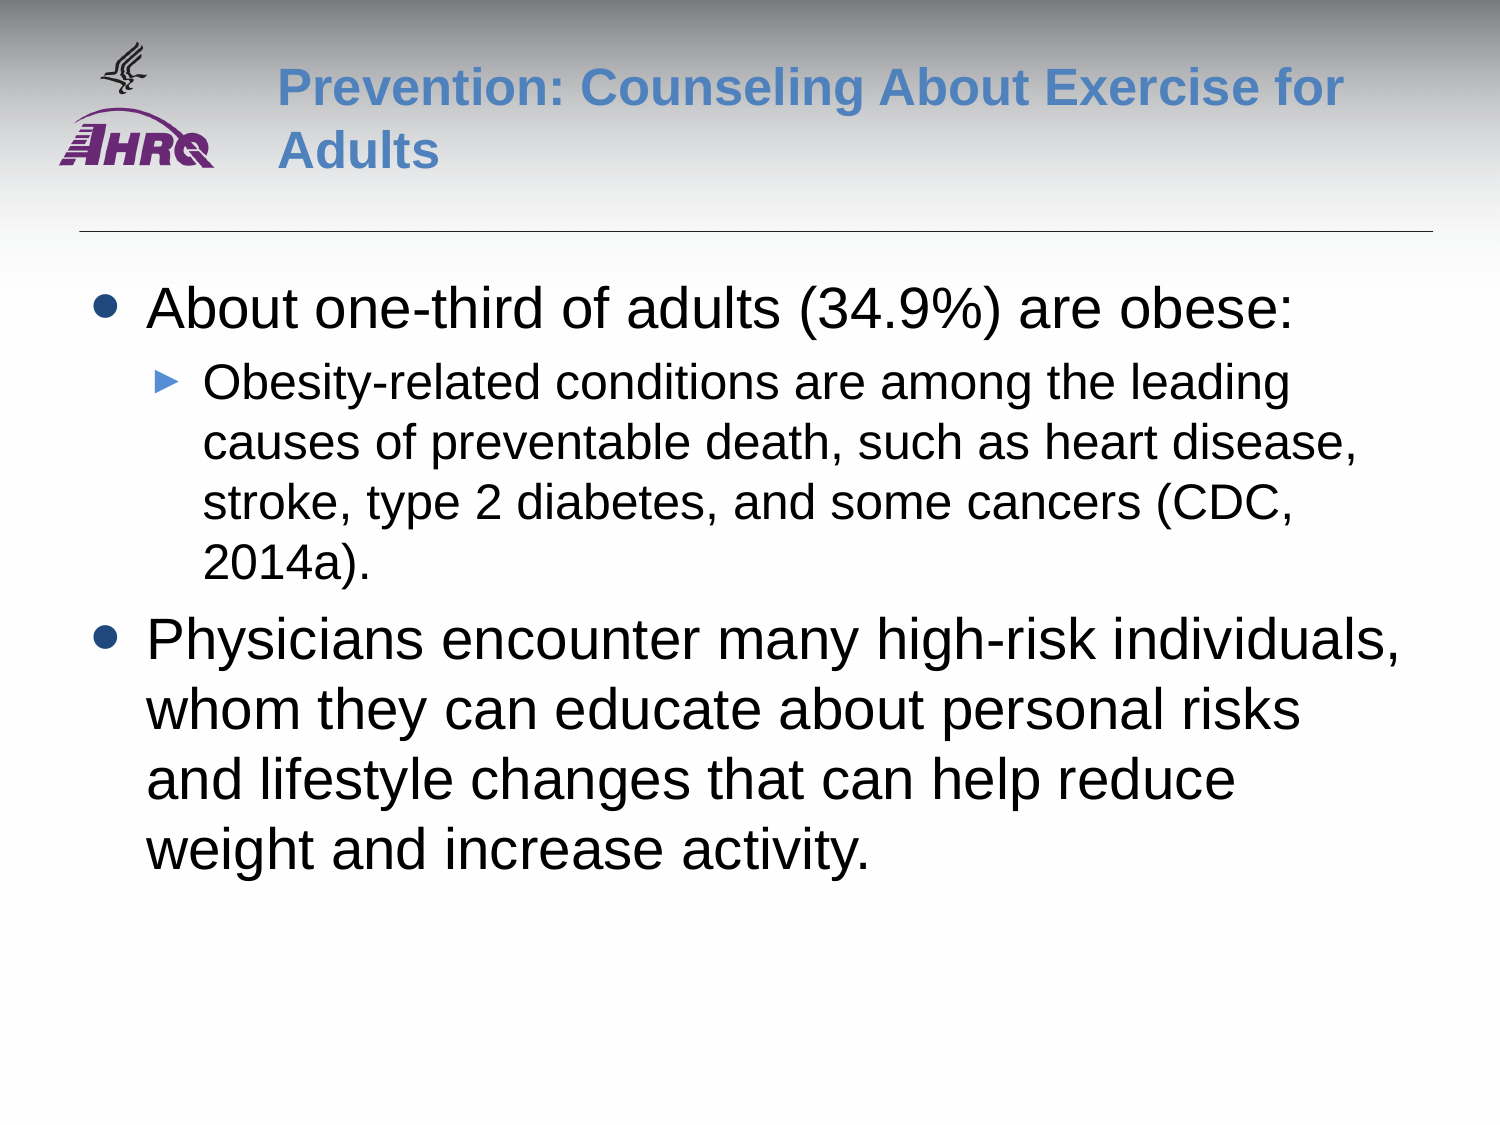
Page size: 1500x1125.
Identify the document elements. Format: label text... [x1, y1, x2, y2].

title Prevention: Counseling About Exercise for Adults [262, 45, 1425, 188]
picture [0, 0, 1500, 1125]
list About one-third of adults (34.9%) are obese: Obesity-related conditions are among the leading causes of preventable death, such as heart disease, stroke, type 2 diabetes, and some cancers (CDC, 2014a). Physicians encounter many high-risk individuals, whom they can educate about personal risks and lifestyle changes that can help reduce weight and increase activity. [75, 262, 1425, 1005]
